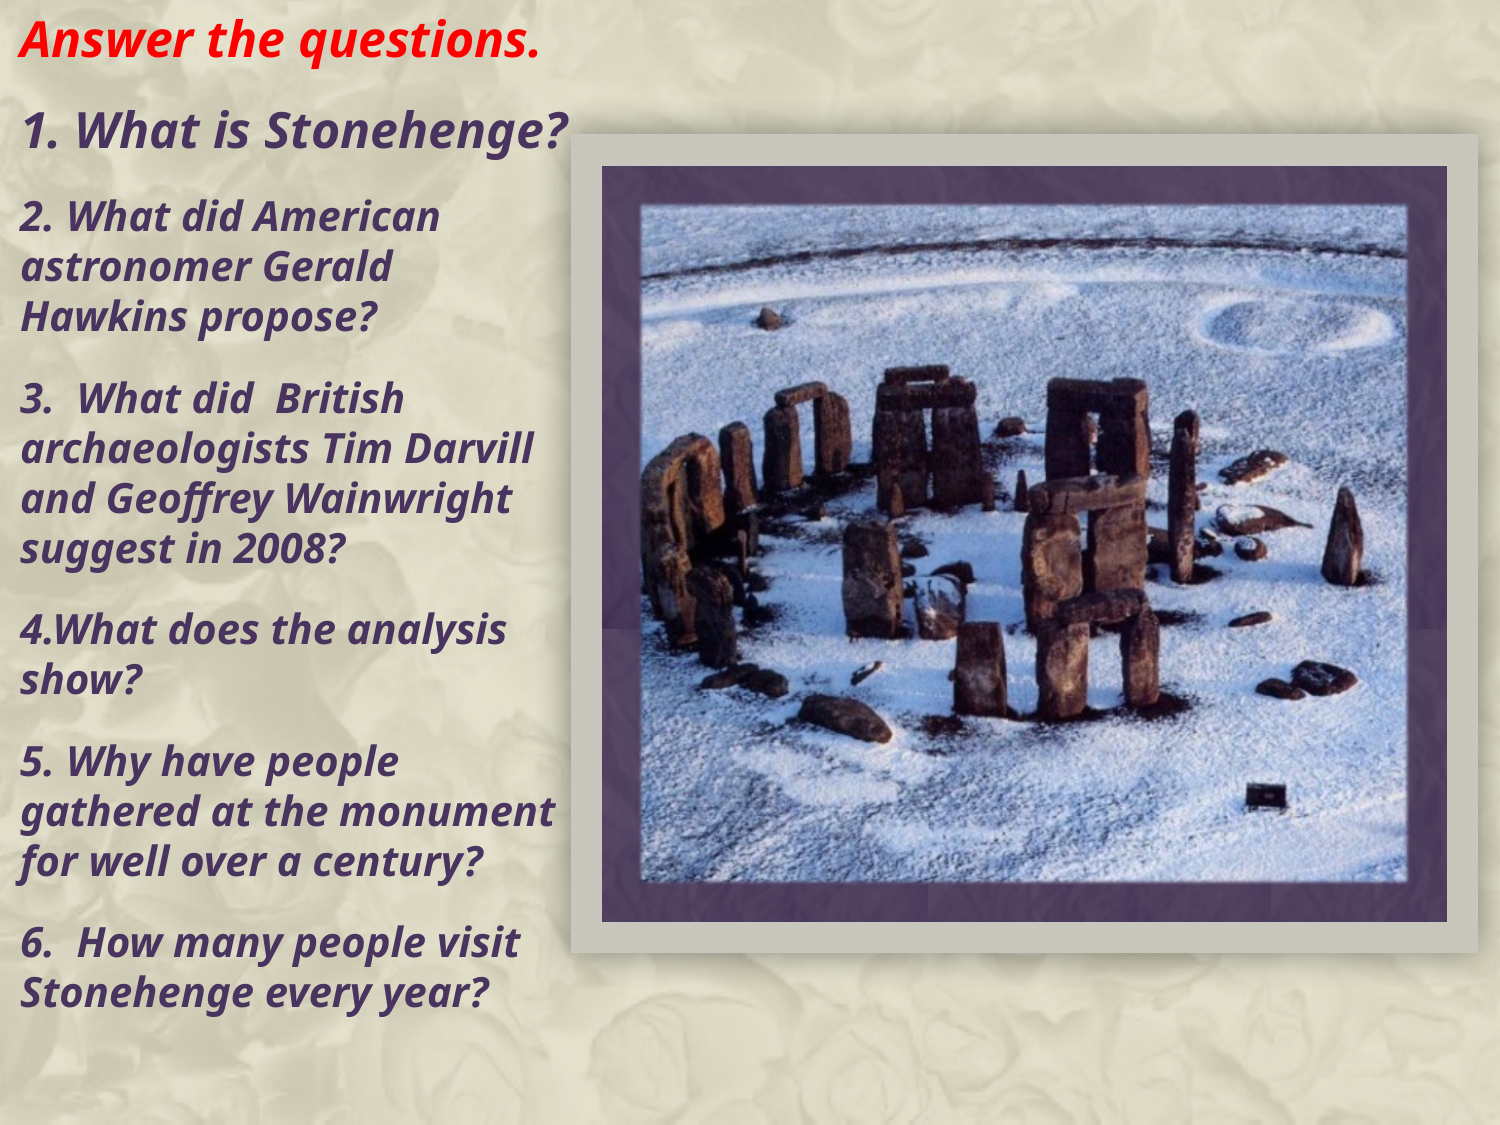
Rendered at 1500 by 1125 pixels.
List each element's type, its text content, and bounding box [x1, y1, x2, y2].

picture [638, 202, 1411, 886]
list Answer the questions. 1. What is Stonehenge? 2. What did American astronomer Gerald Hawkins propose? 3. What did British archaeologists Tim Darvill and Geoffrey Wainwright suggest in 2008? 4.What does the analysis show? 5. Why have people gathered at the monument for well over a century? 6. How many people visit Stonehenge every year? [5, 0, 585, 1059]
